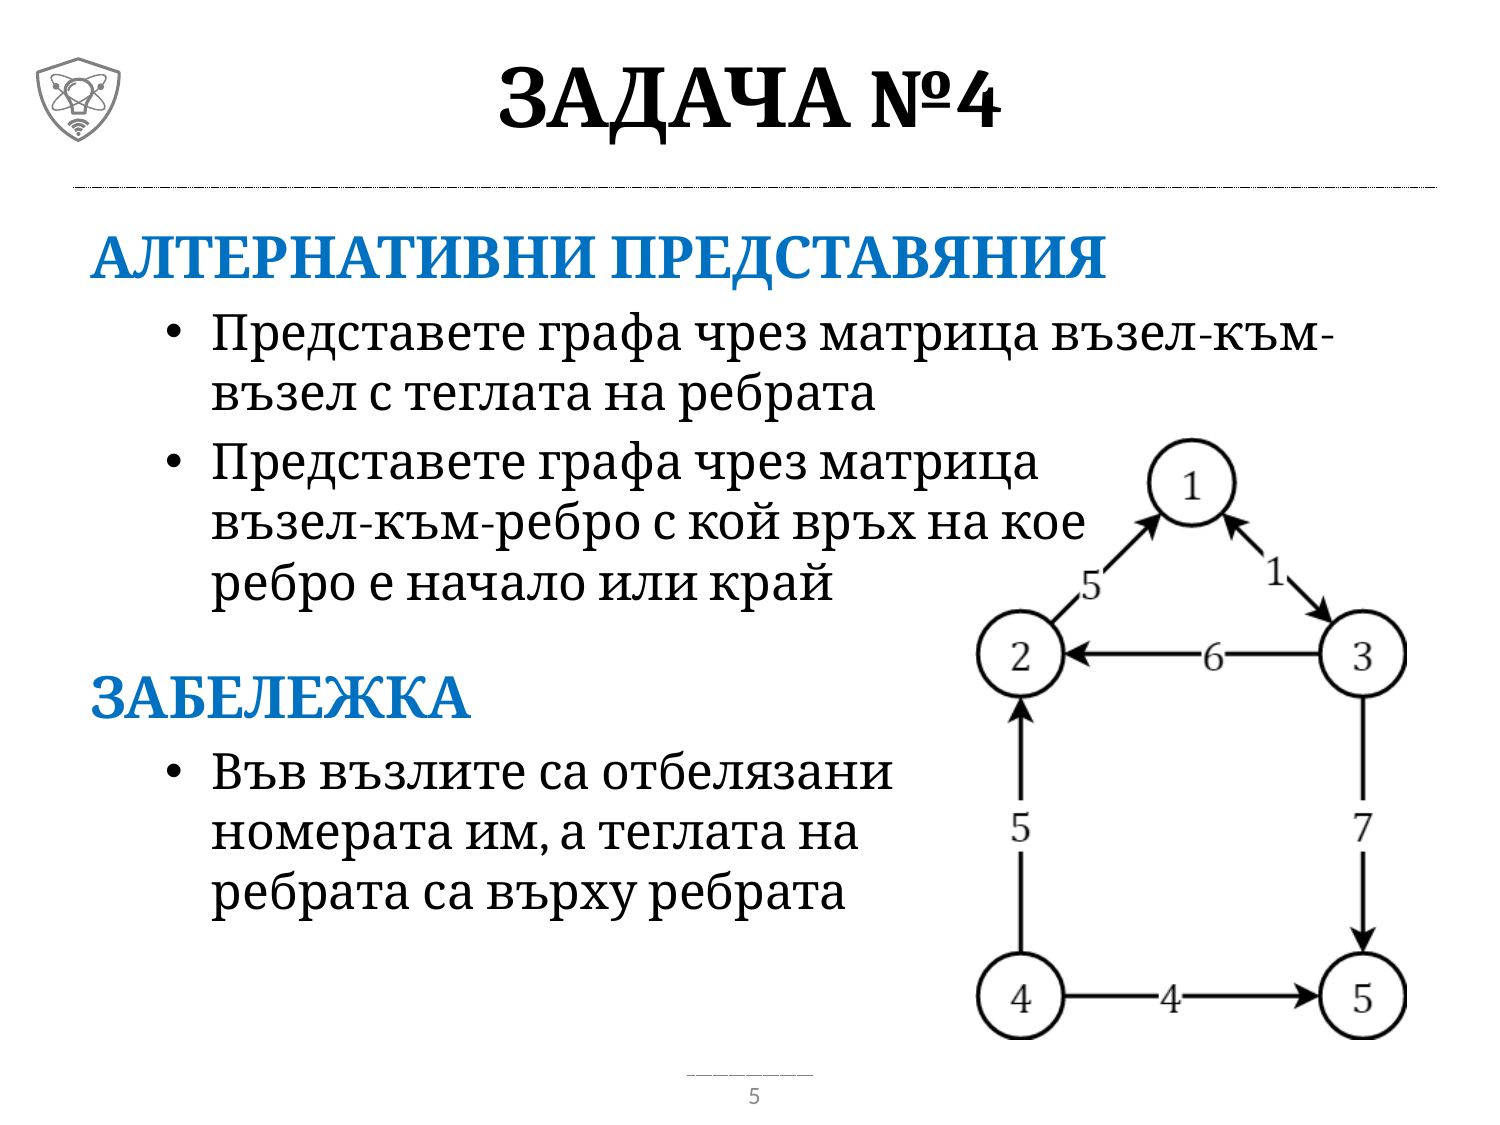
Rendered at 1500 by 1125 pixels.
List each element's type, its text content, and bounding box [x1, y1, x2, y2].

list Алтернативни представяния Представете графа чрез матрица възел-към-възел с теглата на ребрата Представете графа чрез матрица възел-към-ребро с кой връх на кое ребро е начало или край Забележка Във възлите са отбелязани номерата им, а теглата на ребрата са върху ребрата [75, 212, 1450, 1063]
slide_number 5 [579, 1065, 930, 1125]
picture [974, 437, 1407, 1040]
title Задача №4 [0, 0, 1500, 188]
